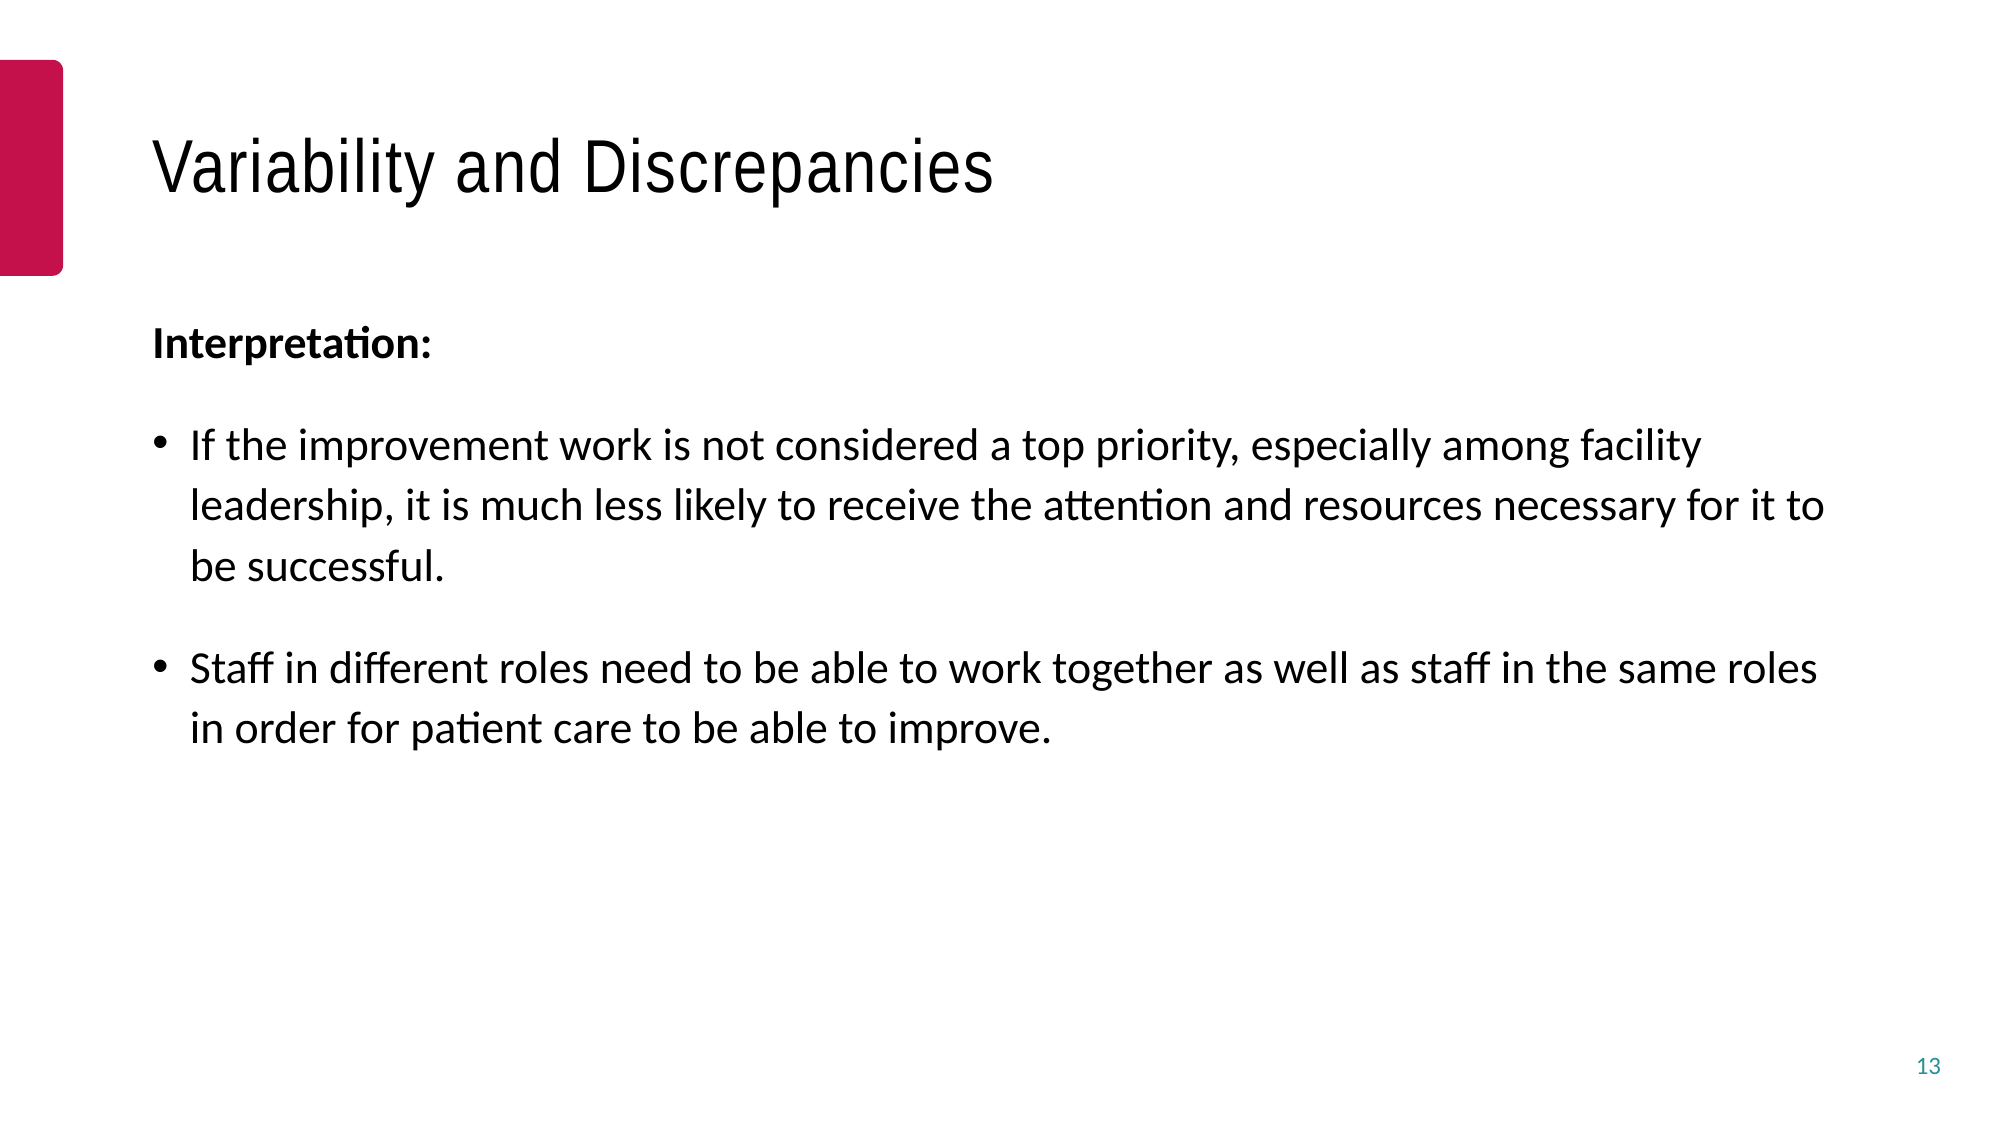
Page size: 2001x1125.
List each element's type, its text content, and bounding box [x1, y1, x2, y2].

slide_number 13 [1840, 1035, 1957, 1096]
list Interpretation: If the improvement work is not considered a top priority, especially among facility leadership, it is much less likely to receive the attention and resources necessary for it to be successful. Staff in different roles need to be able to work together as well as staff in the same roles in order for patient care to be able to improve. [137, 299, 1863, 1014]
title Variability and Discrepancies [137, 59, 1863, 278]
